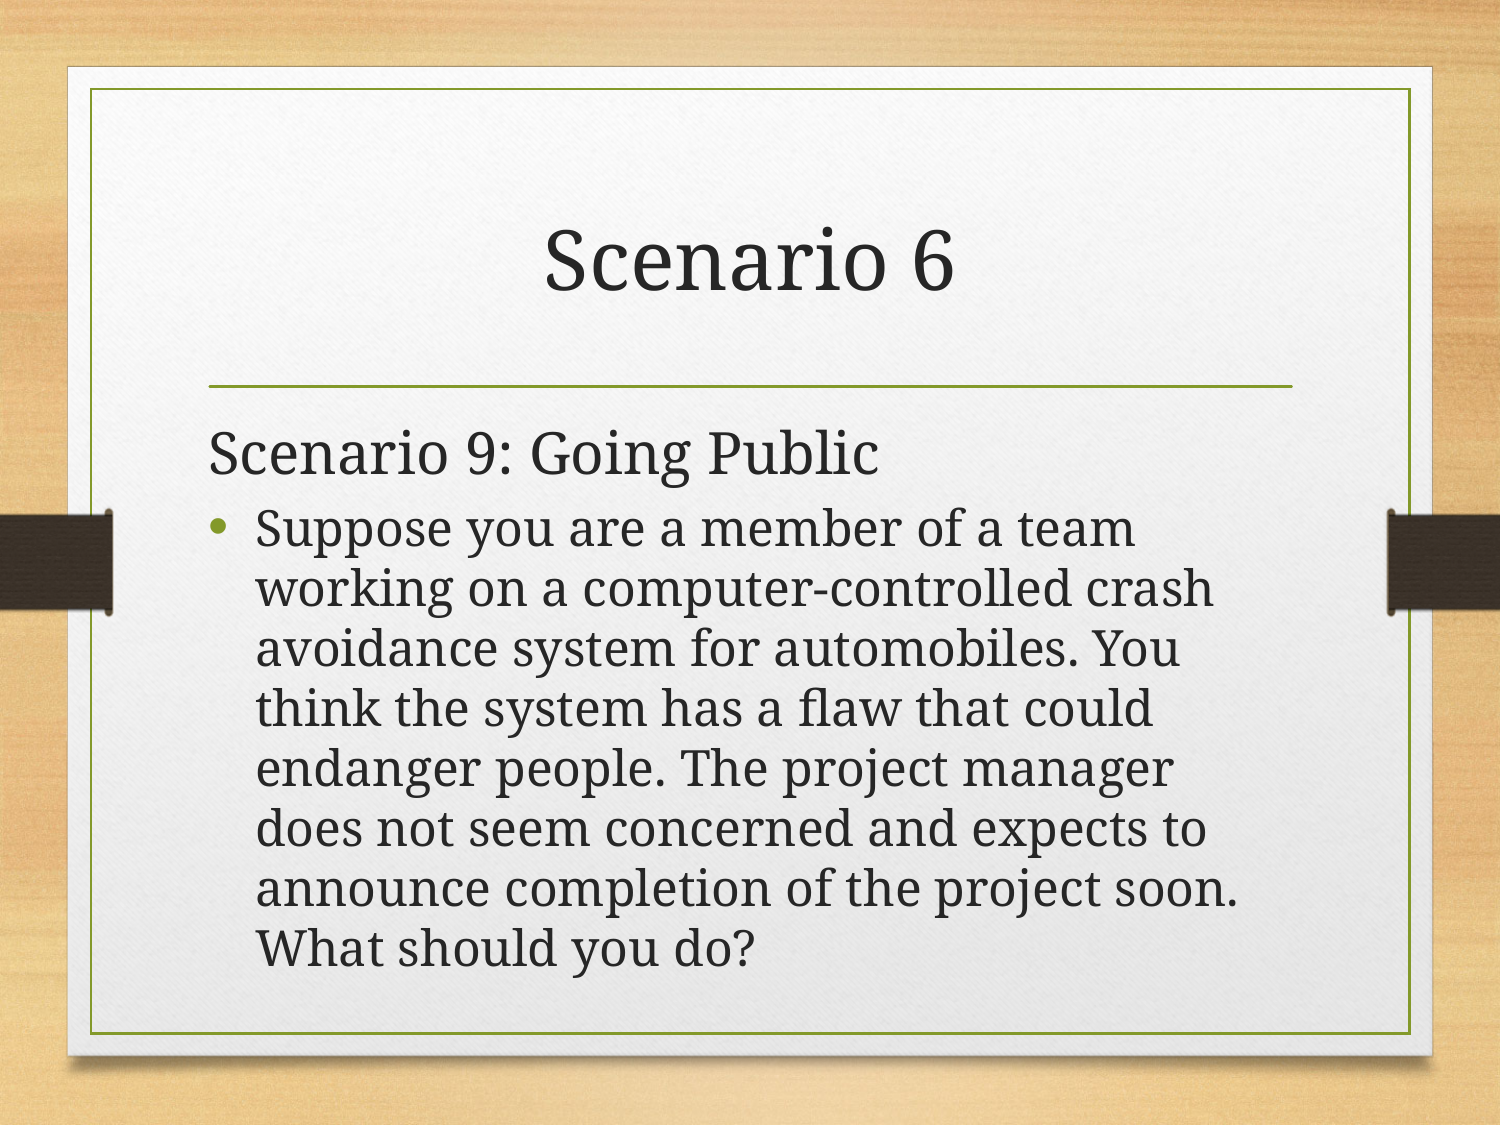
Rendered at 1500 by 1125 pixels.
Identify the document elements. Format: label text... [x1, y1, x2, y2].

title Scenario 6 [193, 150, 1309, 365]
list Scenario 9: Going Public Suppose you are a member of a team working on a computer-controlled crash avoidance system for automobiles. You think the system has a flaw that could endanger people. The project manager does not seem concerned and expects to announce completion of the project soon. What should you do? [193, 408, 1309, 974]
picture [0, 0, 1500, 1125]
